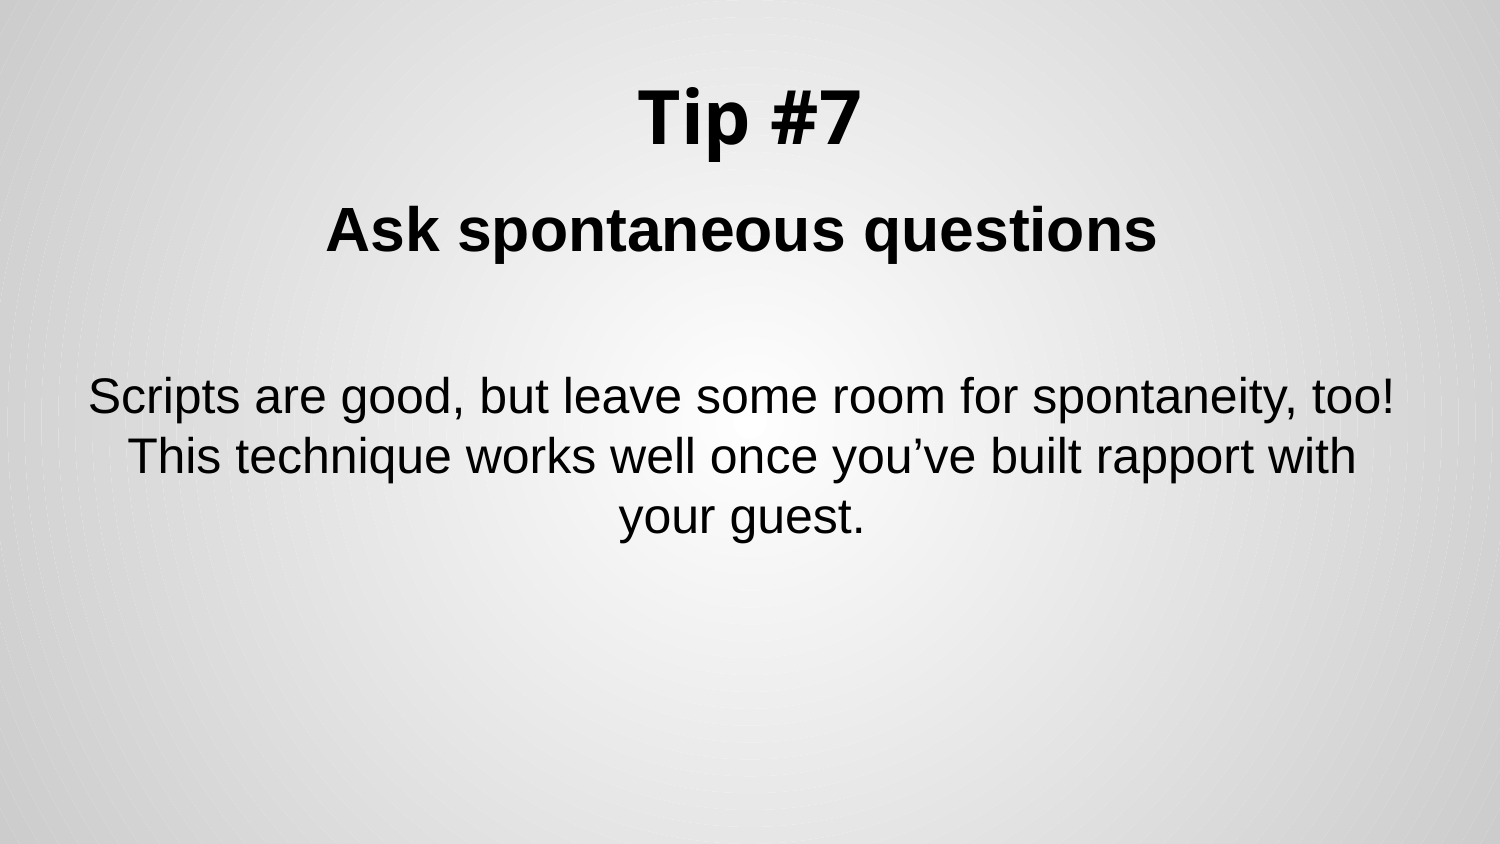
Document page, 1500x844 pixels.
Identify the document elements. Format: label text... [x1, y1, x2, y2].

title Tip #7 [75, 33, 1425, 175]
list Ask spontaneous questions Scripts are good, but leave some room for spontaneity, too! This technique works well once you’ve built rapport with your guest. [67, 86, 1418, 781]
